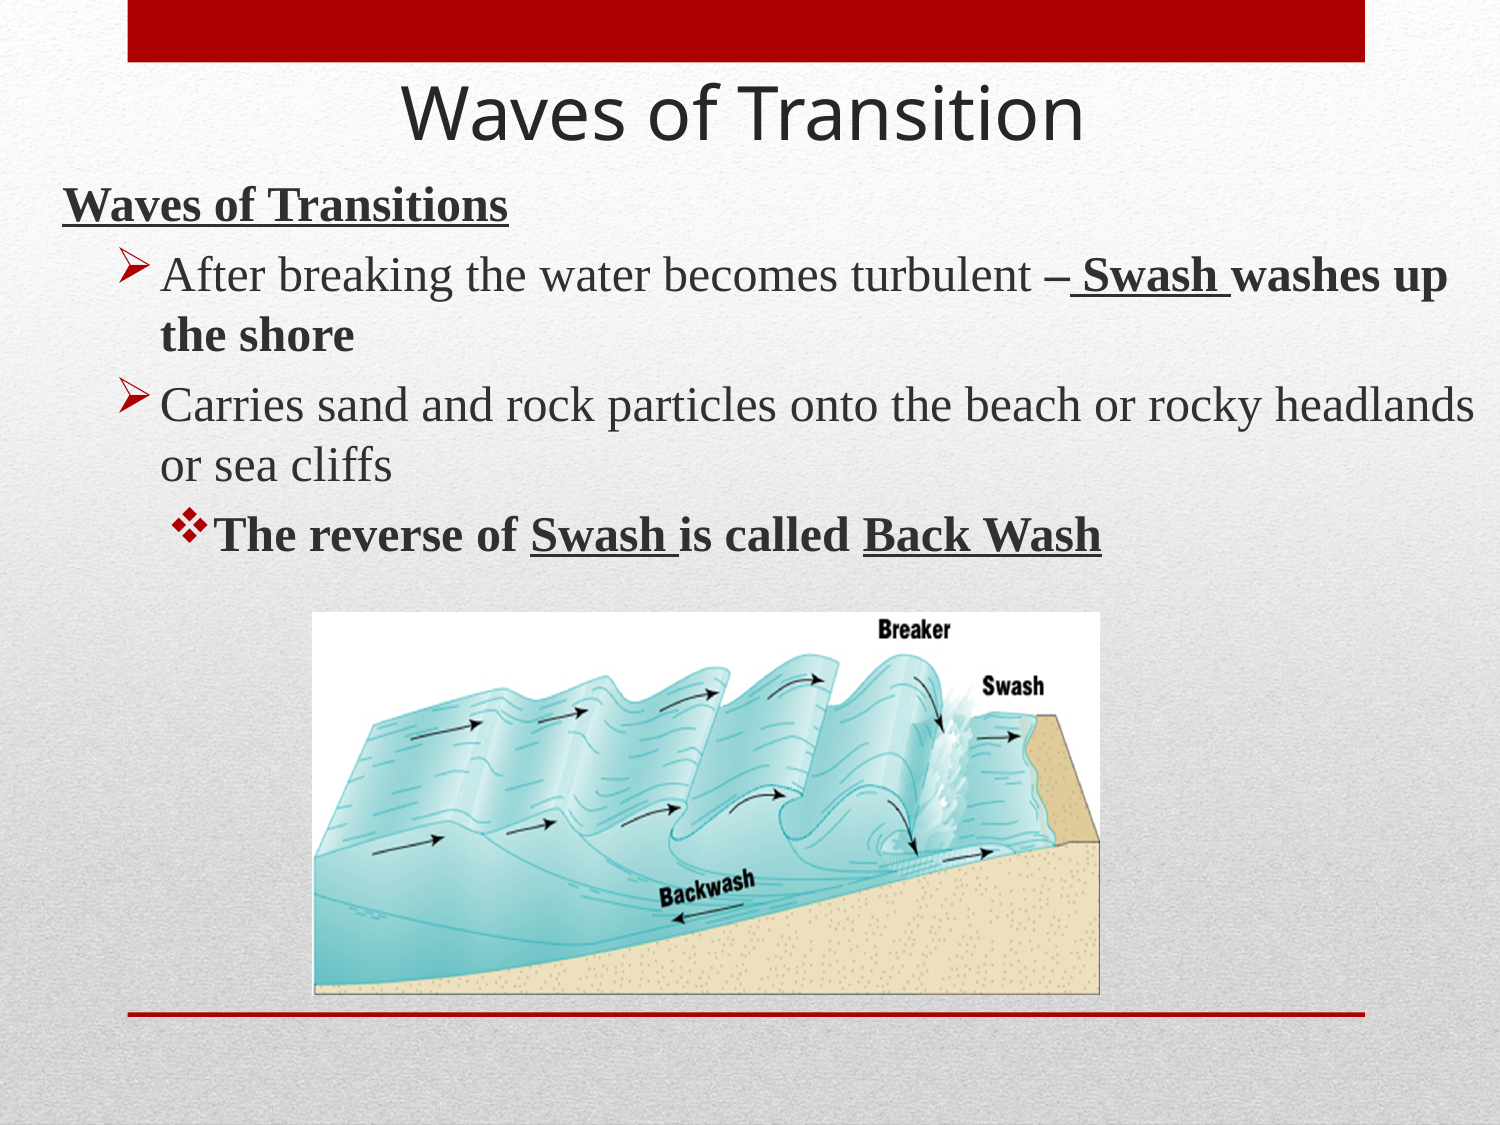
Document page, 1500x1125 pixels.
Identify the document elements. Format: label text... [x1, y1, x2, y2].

picture [311, 611, 1101, 995]
title Waves of Transition [137, 0, 1350, 163]
list Waves of Transitions After breaking the water becomes turbulent – Swash washes up the shore Carries sand and rock particles onto the beach or rocky headlands or sea cliffs The reverse of Swash is called Back Wash [47, 187, 1498, 625]
